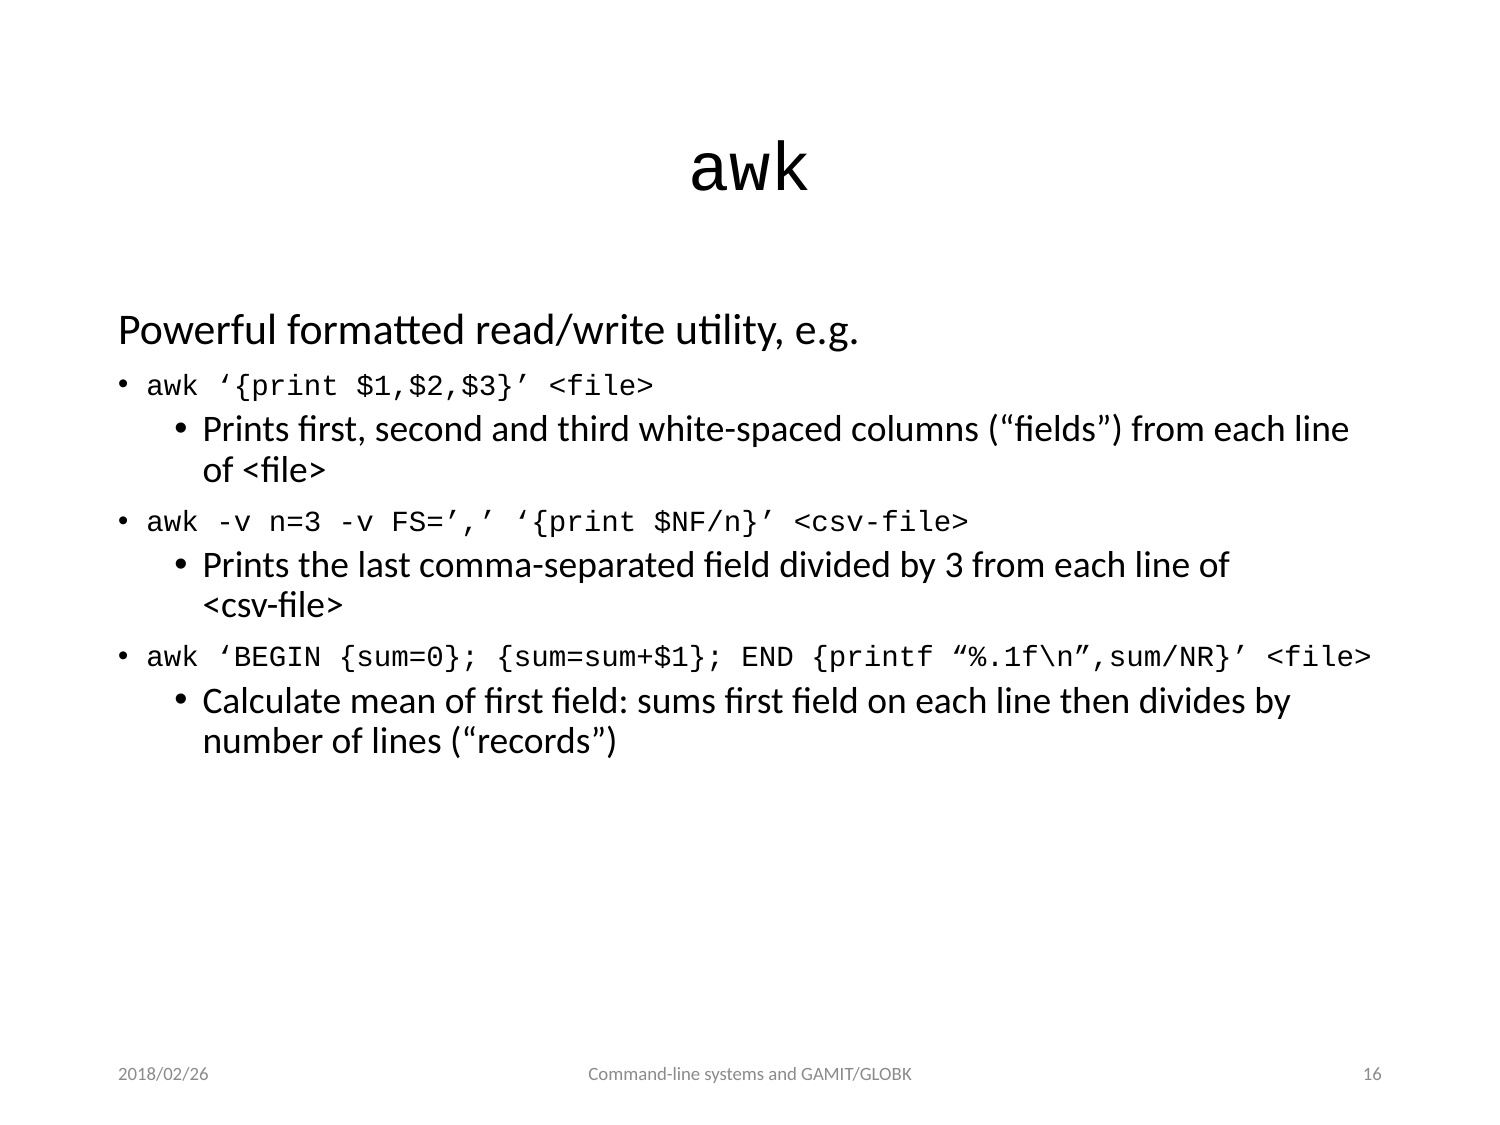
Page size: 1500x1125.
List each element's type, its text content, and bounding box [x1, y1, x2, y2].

footer Command-line systems and GAMIT/GLOBK [496, 1042, 1004, 1103]
list Powerful formatted read/write utility, e.g. awk ‘{print $1,$2,$3}’ <file> Prints first, second and third white-spaced columns (“fields”) from each line of <file> awk -v n=3 -v FS=’,’ ‘{print $NF/n}’ <csv-file> Prints the last comma-separated field divided by 3 from each line of <csv-file> awk ‘BEGIN {sum=0}; {sum=sum+$1}; END {printf “%.1f\n”,sum/NR}’ <file> Calculate mean of first field: sums first field on each line then divides by number of lines (“records”) [103, 299, 1397, 1014]
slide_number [103, 1042, 441, 1103]
slide_number 15 [1059, 1042, 1397, 1103]
title awk [103, 59, 1397, 278]
